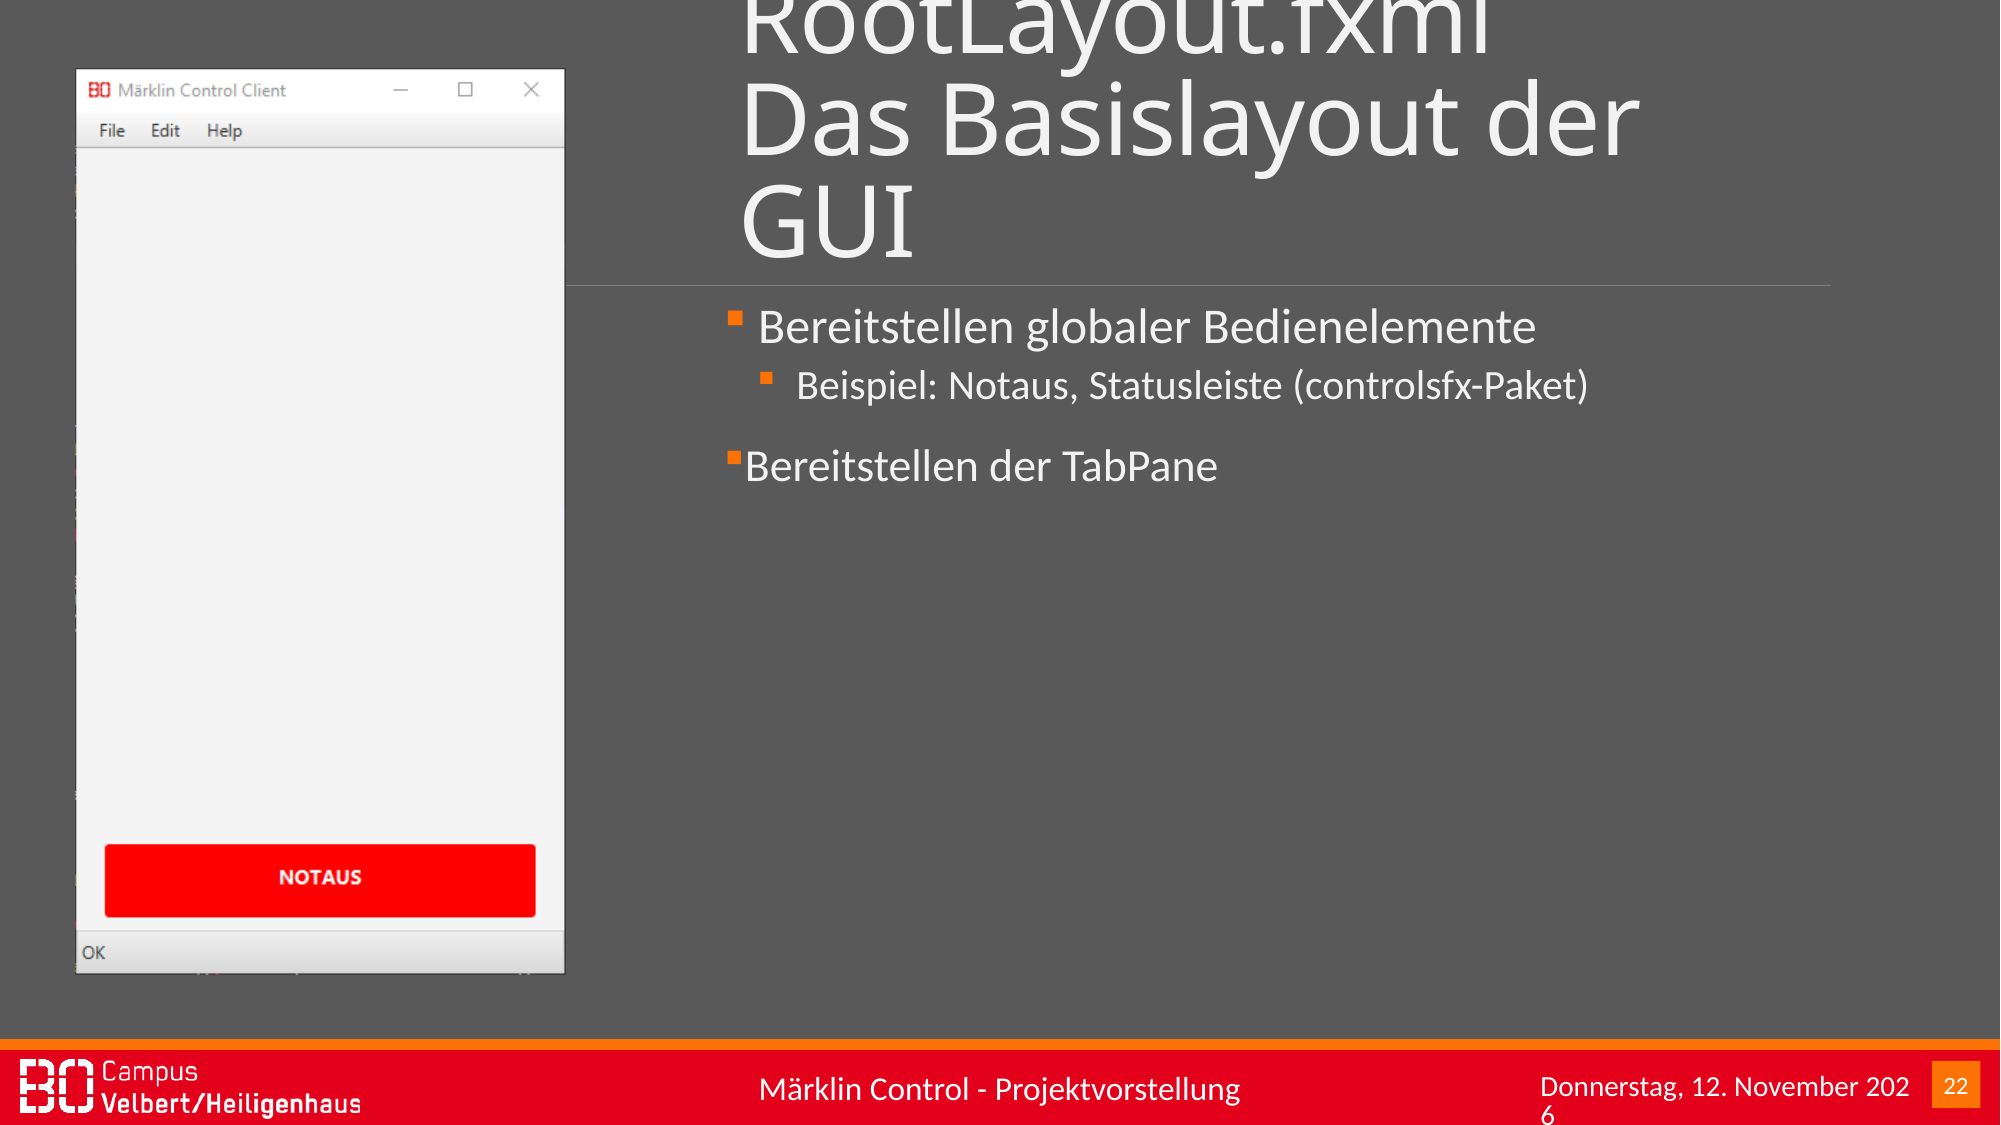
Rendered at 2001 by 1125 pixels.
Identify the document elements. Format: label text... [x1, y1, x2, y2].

picture [19, 1059, 94, 1113]
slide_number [1525, 1054, 1931, 1115]
picture [74, 67, 566, 976]
title RootLayout.fxml Das Basislayout der GUI [723, 47, 1830, 285]
slide_number 22 [1931, 1060, 1981, 1109]
picture [101, 1057, 365, 1120]
list Bereitstellen globaler Bedienelemente Beispiel: Notaus, Statusleiste (controlsfx-Paket) Bereitstellen der TabPane [723, 293, 1851, 954]
